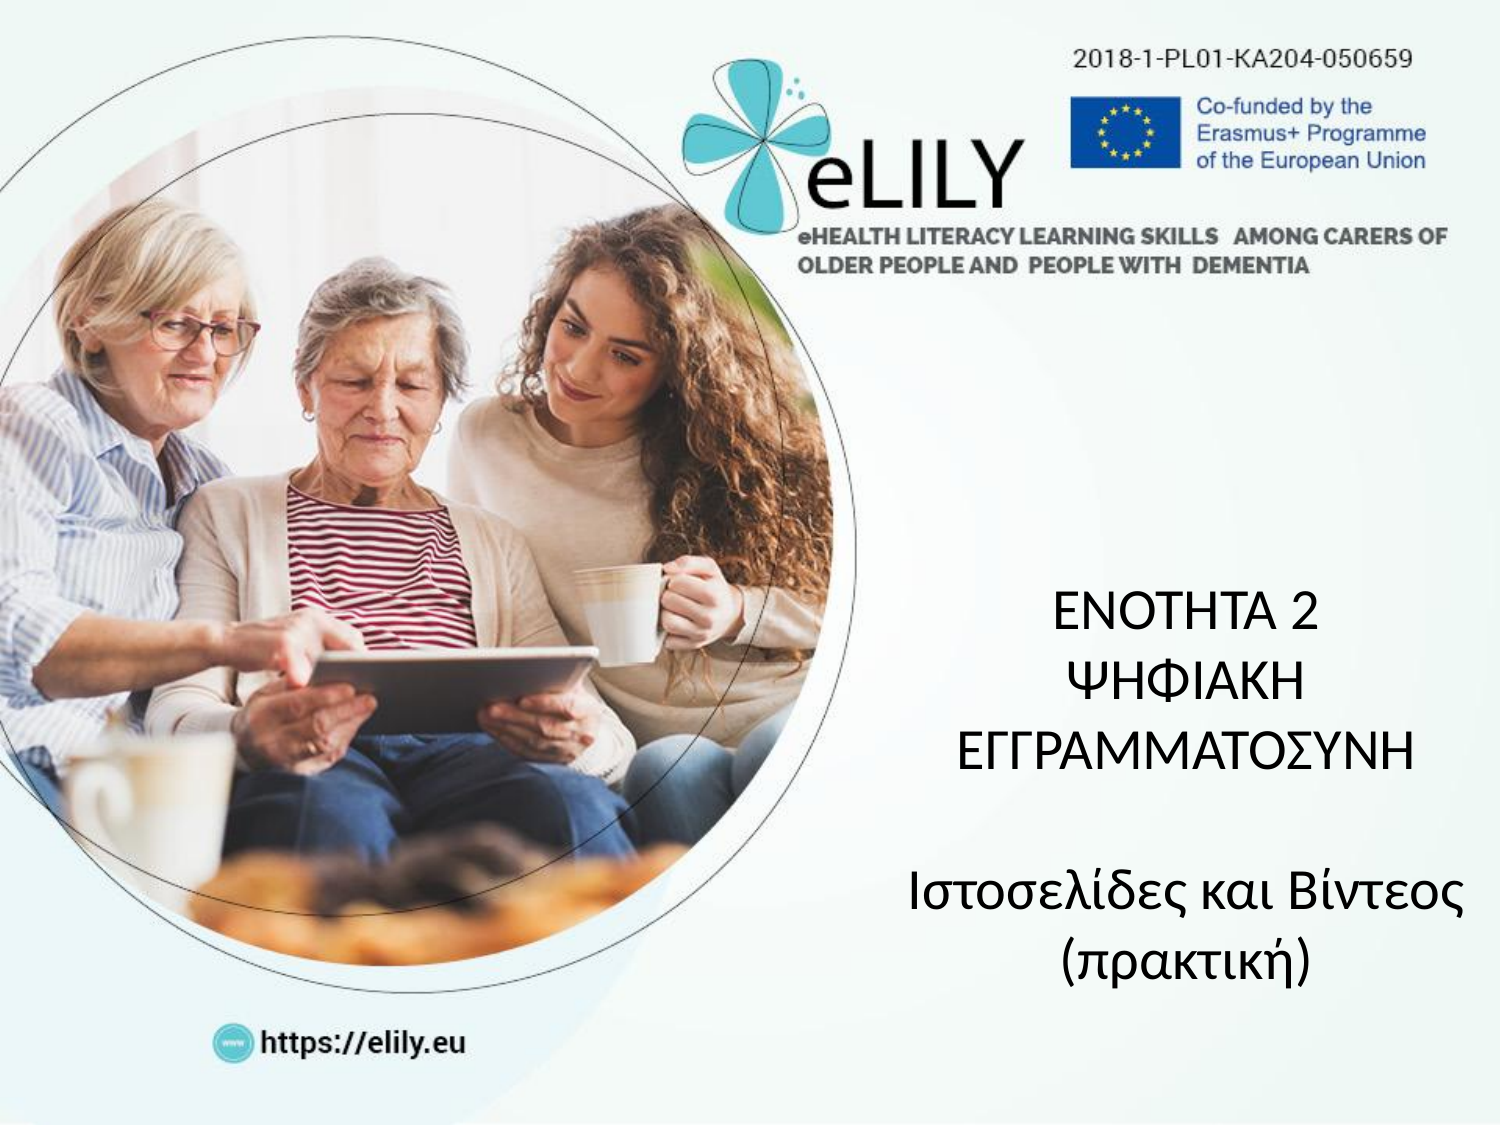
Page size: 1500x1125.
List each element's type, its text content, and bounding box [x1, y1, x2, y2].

text_box ΕΝΟΤΗΤΑ 2 ΨΗΦΙΑΚΗ ΕΓΓΡΑΜΜΑΤΟΣΥΝΗ Ιστοσελίδες και Βίντεος (πρακτική) [892, 563, 1481, 1002]
picture [0, 0, 1500, 1125]
